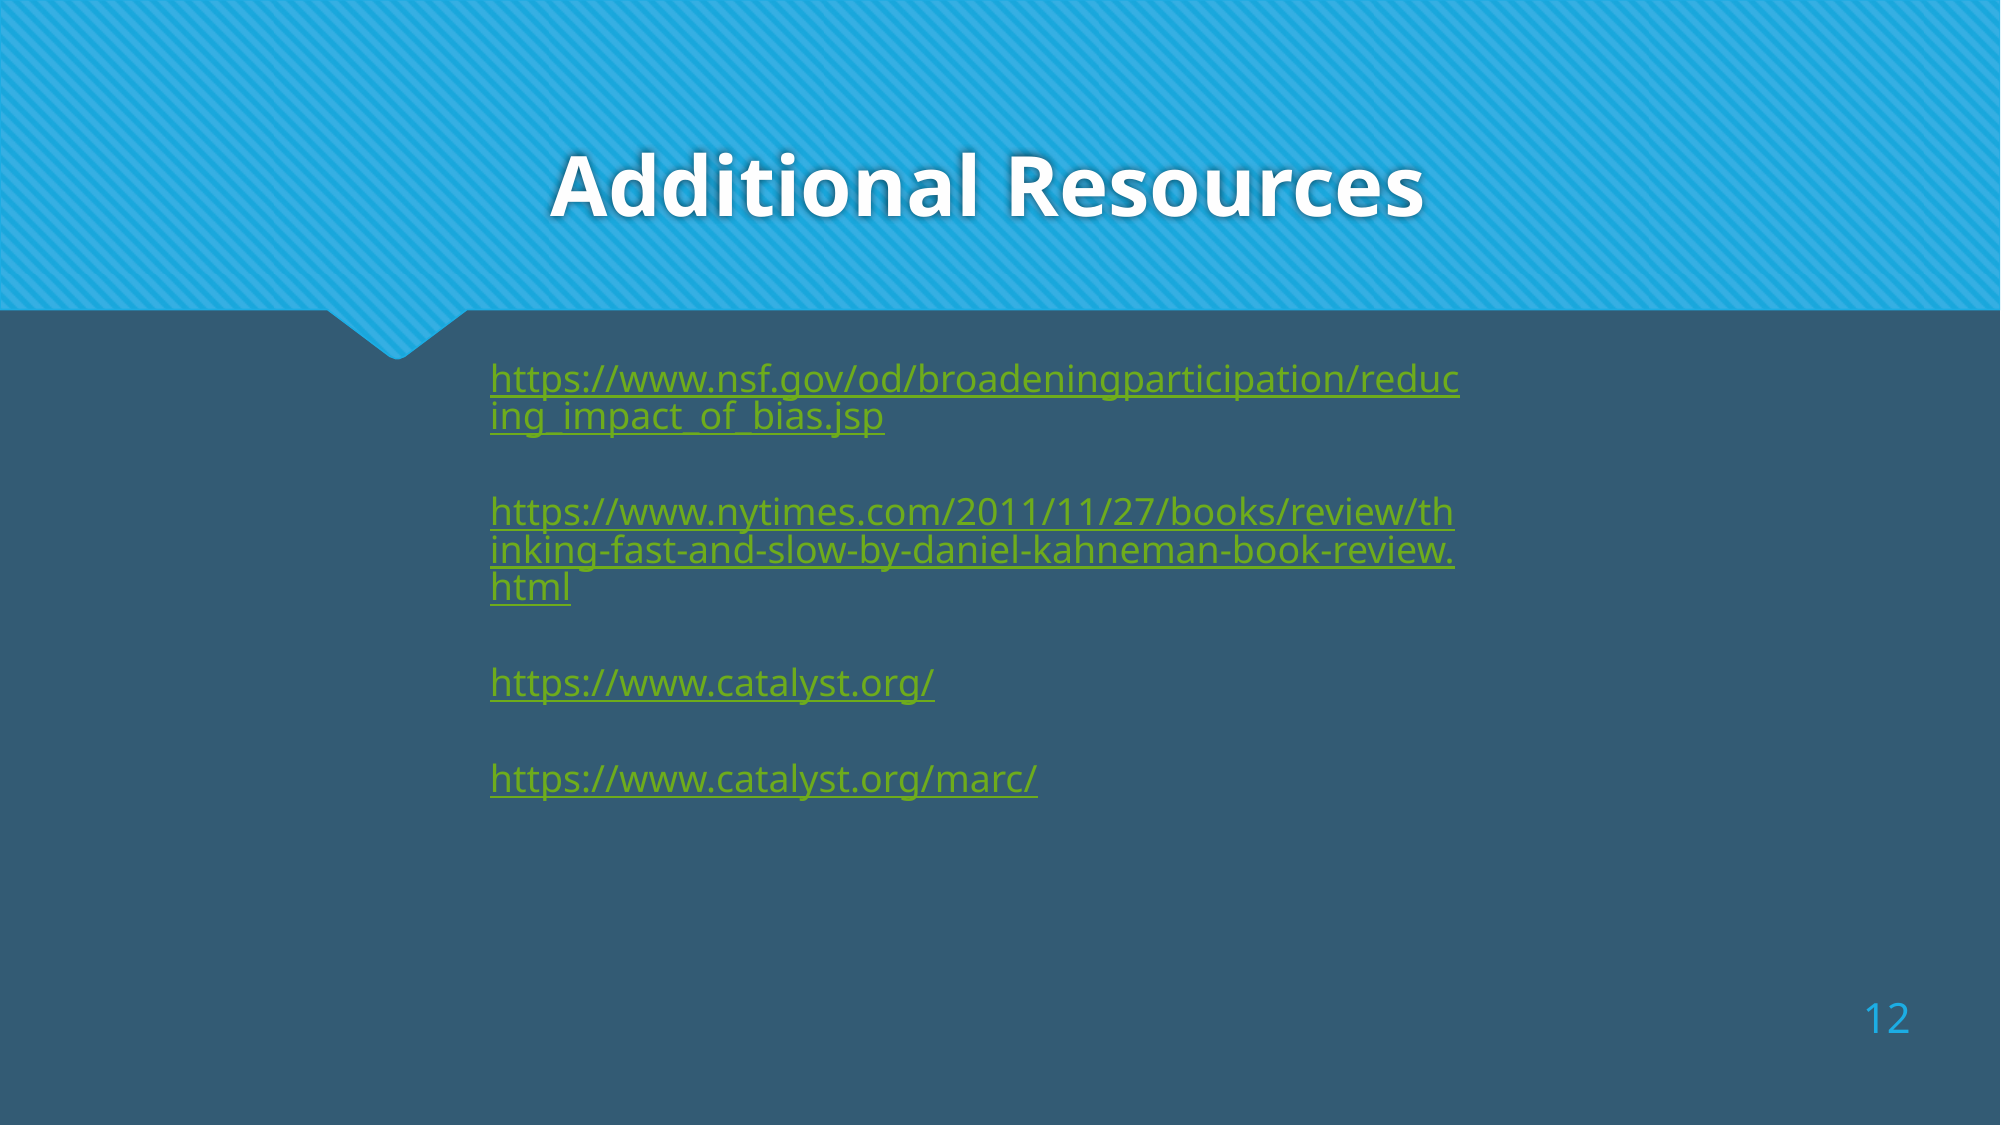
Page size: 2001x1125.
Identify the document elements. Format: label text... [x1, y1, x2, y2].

title Additional Resources [121, 74, 1856, 241]
text_box https://www.nsf.gov/od/broadeningparticipation/reducing_impact_of_bias.jsp https://www.nytimes.com/2011/11/27/books/review/thinking-fast-and-slow-by-daniel-kahneman-book-review.html https://www.catalyst.org/ https://www.catalyst.org/marc/ [475, 347, 1479, 837]
slide_number 12 [1751, 970, 1926, 1051]
